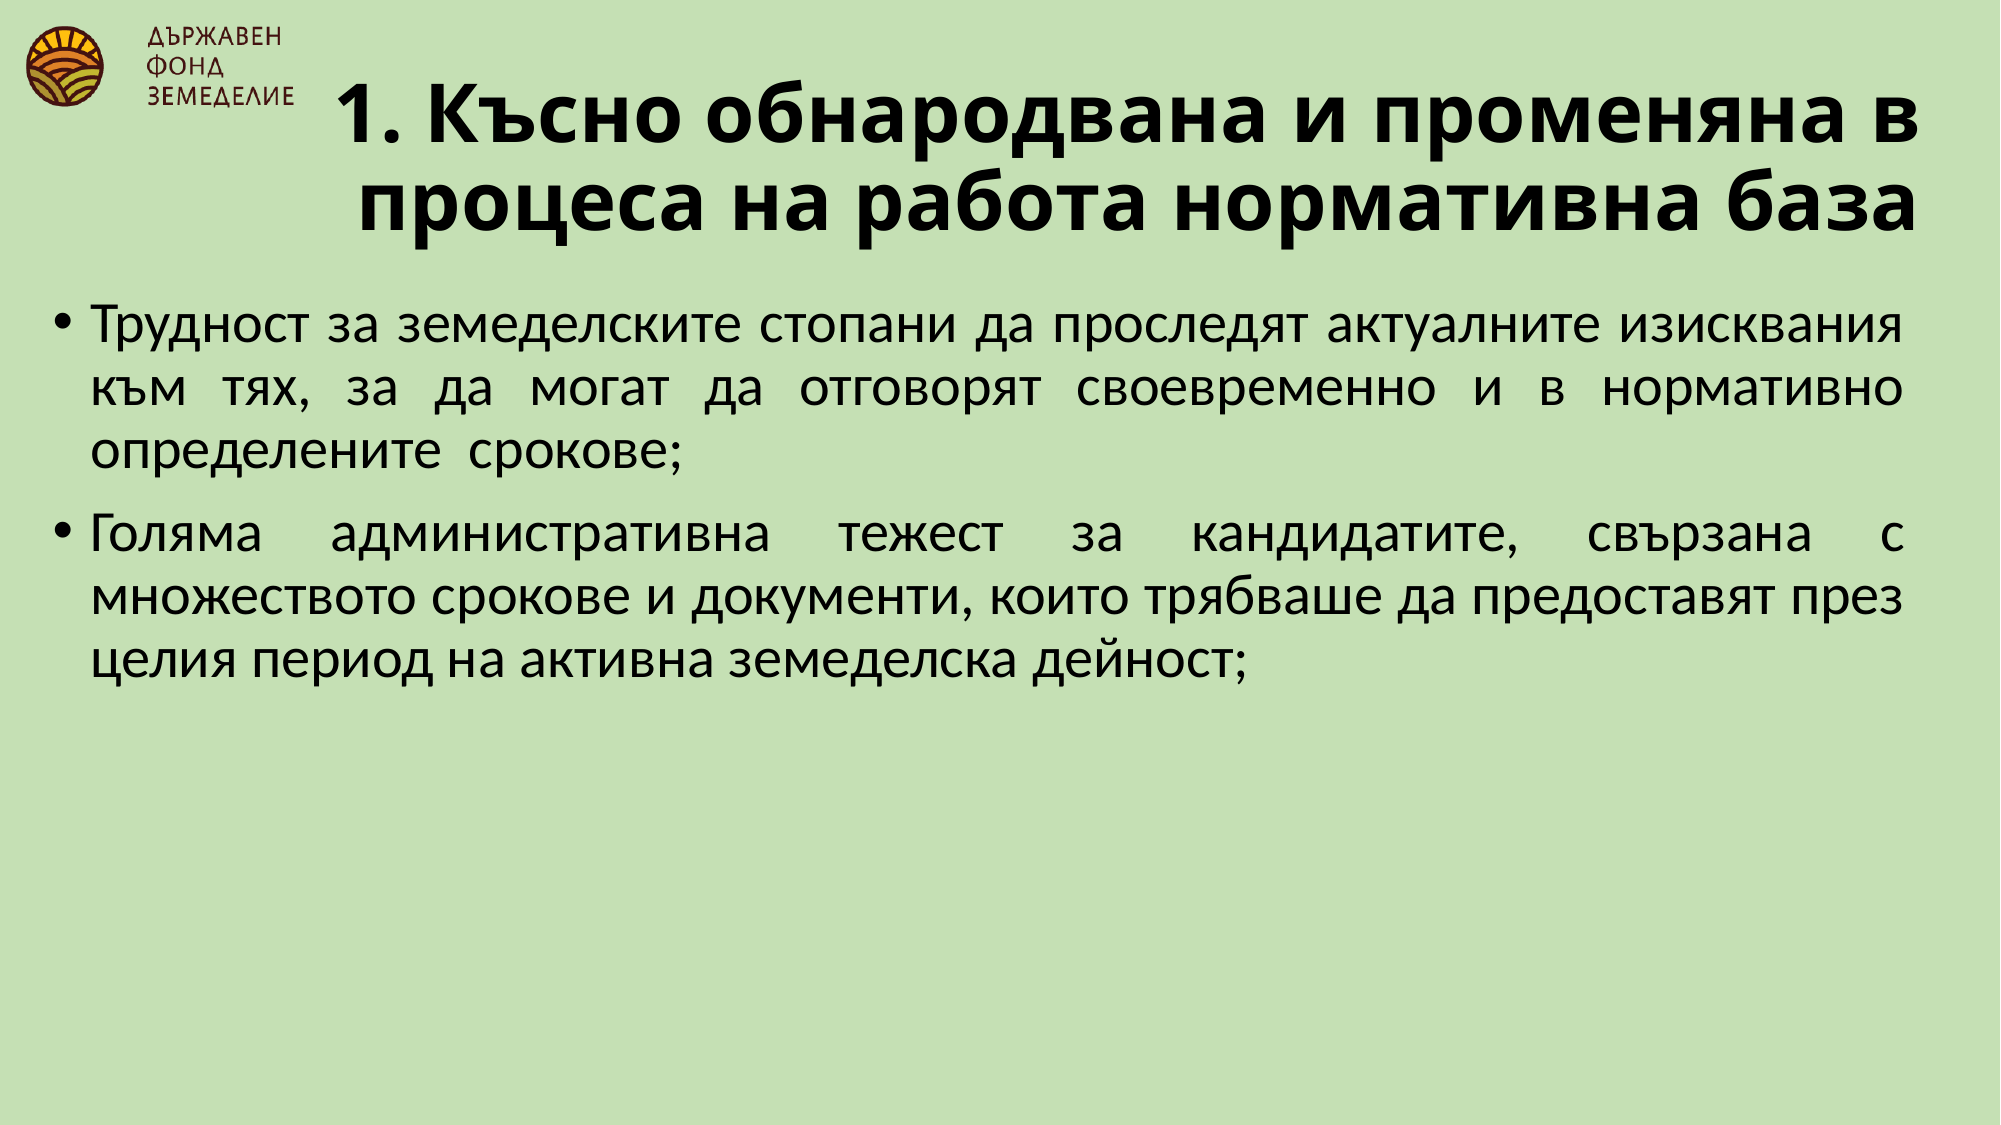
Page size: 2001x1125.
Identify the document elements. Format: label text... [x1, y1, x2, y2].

picture [0, 0, 319, 133]
list Трудност за земеделските стопани да проследят актуалните изисквания към тях, за да могат да отговорят своевременно и в нормативно определените срокове; Голяма административна тежест за кандидатите, свързана с множеството срокове и документи, които трябваше да предоставят през целия период на активна земеделска дейност; [37, 284, 1921, 890]
title 1. Късно обнародвана и променяна в процеса на работа нормативна база [318, 59, 1961, 261]
